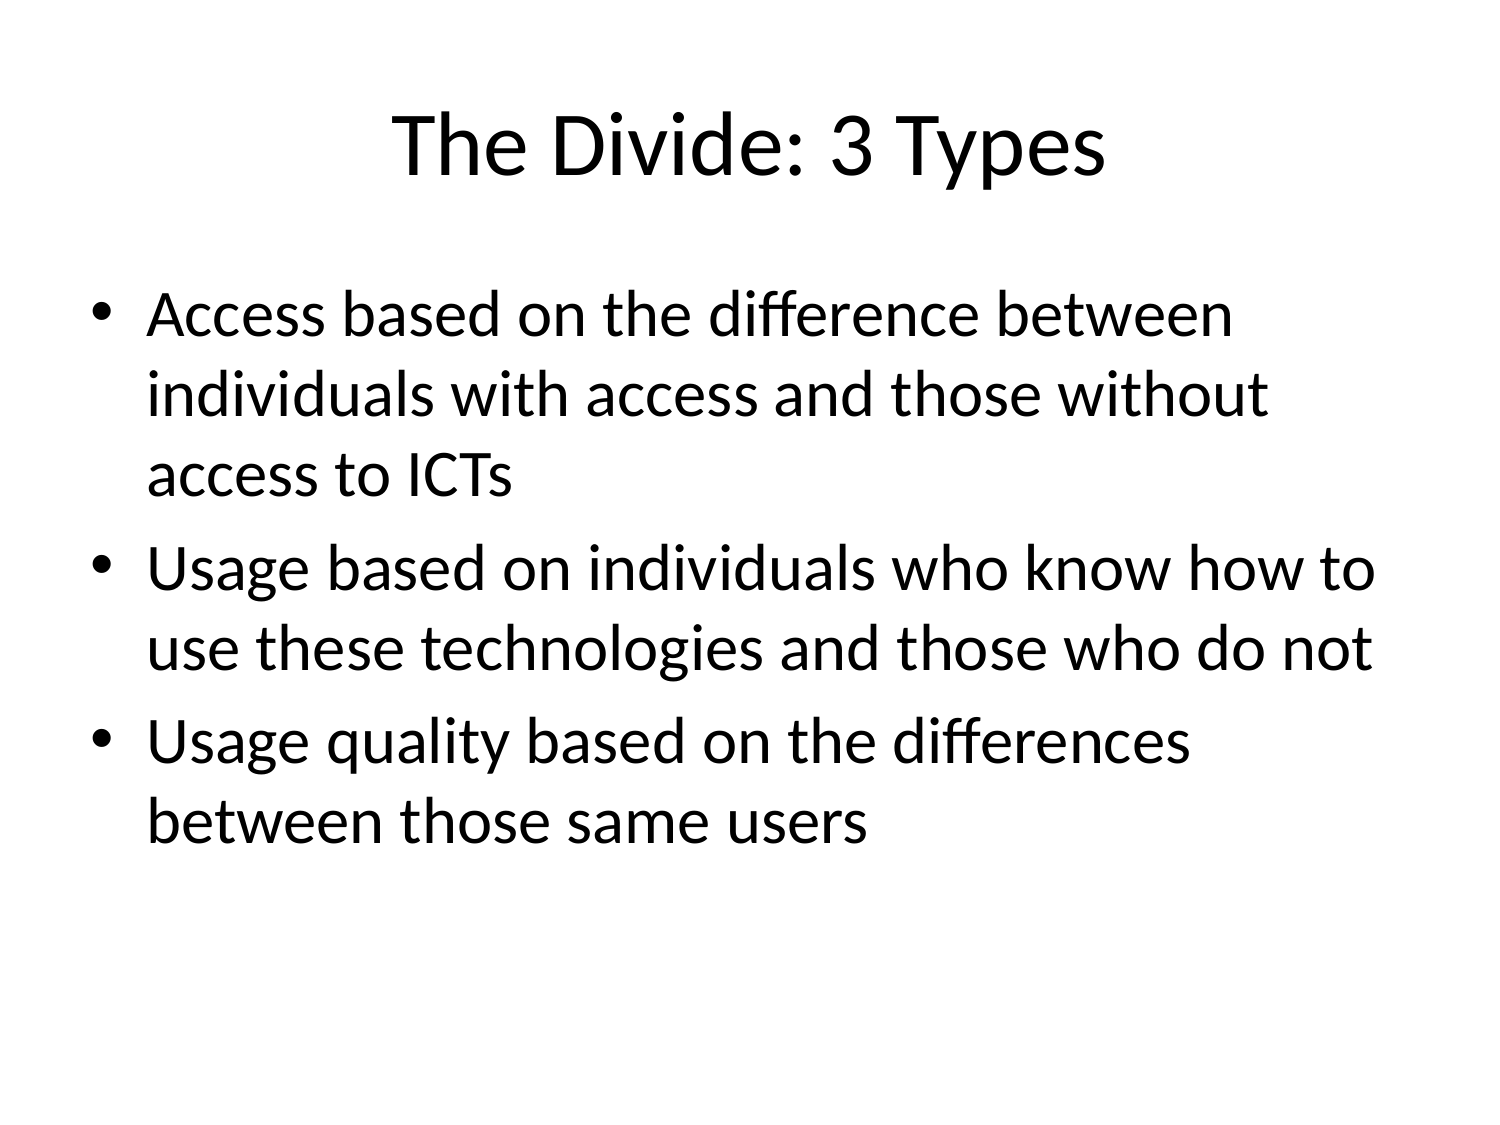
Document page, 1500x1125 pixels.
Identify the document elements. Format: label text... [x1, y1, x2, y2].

title The Divide: 3 Types [75, 45, 1425, 233]
list Access based on the difference between individuals with access and those without access to ICTs Usage based on individuals who know how to use these technologies and those who do not Usage quality based on the differences between those same users [75, 262, 1425, 1005]
